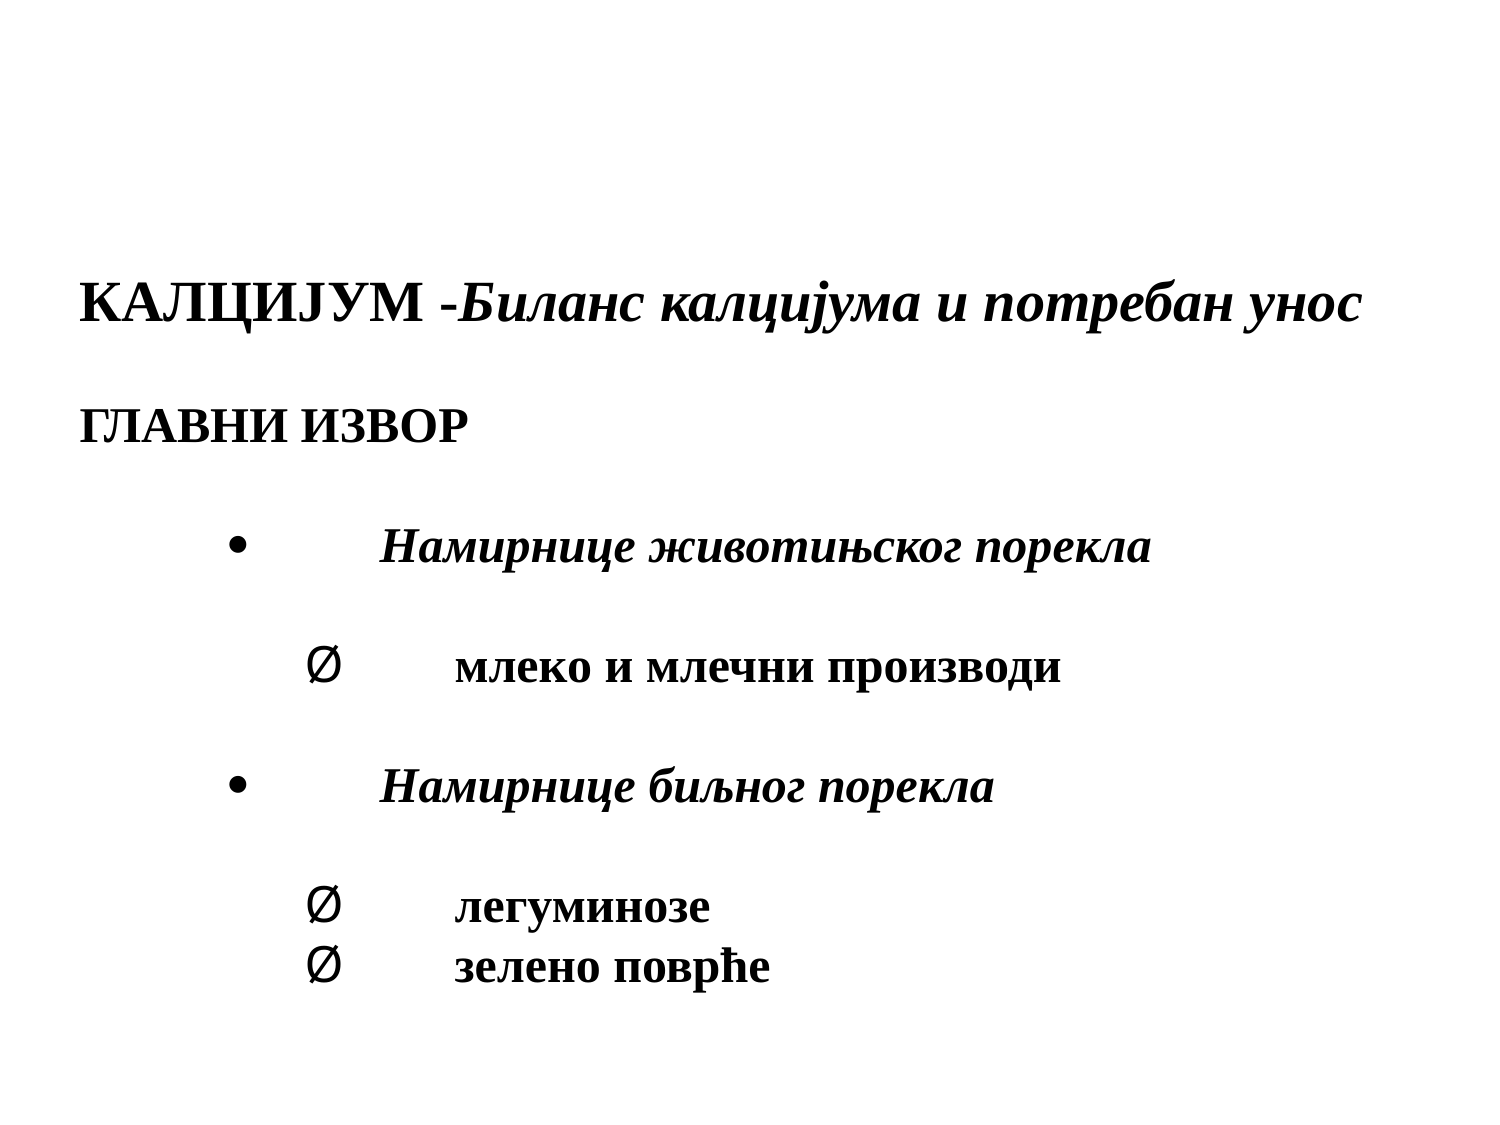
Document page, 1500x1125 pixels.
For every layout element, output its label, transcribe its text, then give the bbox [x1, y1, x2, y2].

text_box КАЛЦИЈУМ -Биланс калцијума и потребан унос ГЛАВНИ ИЗВОР · Намирнице животињског порекла Ø млеко и млечни производи · Намирнице биљног порекла Ø легуминозе Ø зелено поврће [64, 255, 1390, 1001]
